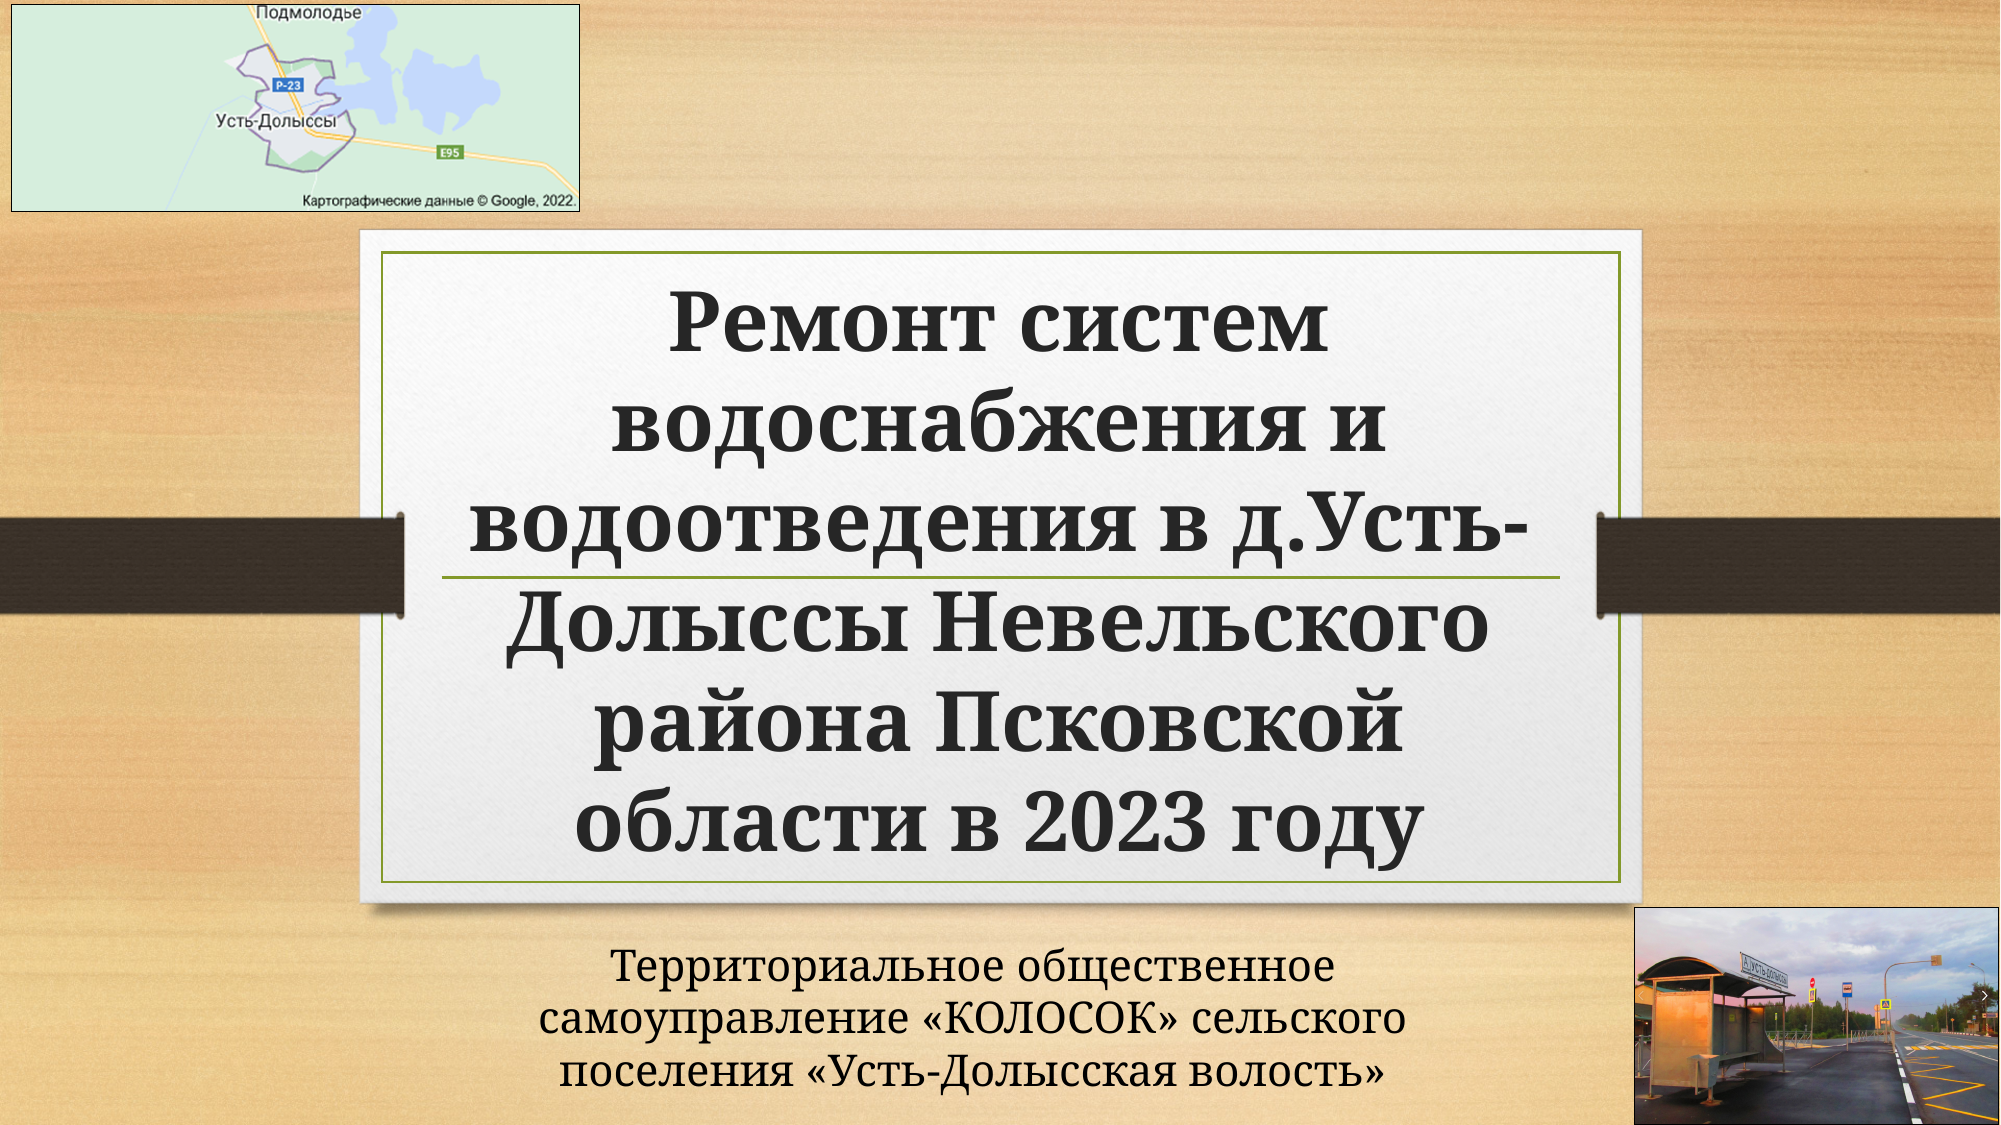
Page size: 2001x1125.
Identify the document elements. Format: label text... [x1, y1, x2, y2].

picture [0, 0, 2001, 1125]
subtitle Территориальное общественное самоуправление «КОЛОСОК» сельского поселения «Усть-Долысская волость» [467, 926, 1479, 1106]
title Ремонт систем водоснабжения и водоотведения в д.Усть-Долыссы Невельского района Псковской области в 2023 году [397, 257, 1602, 879]
